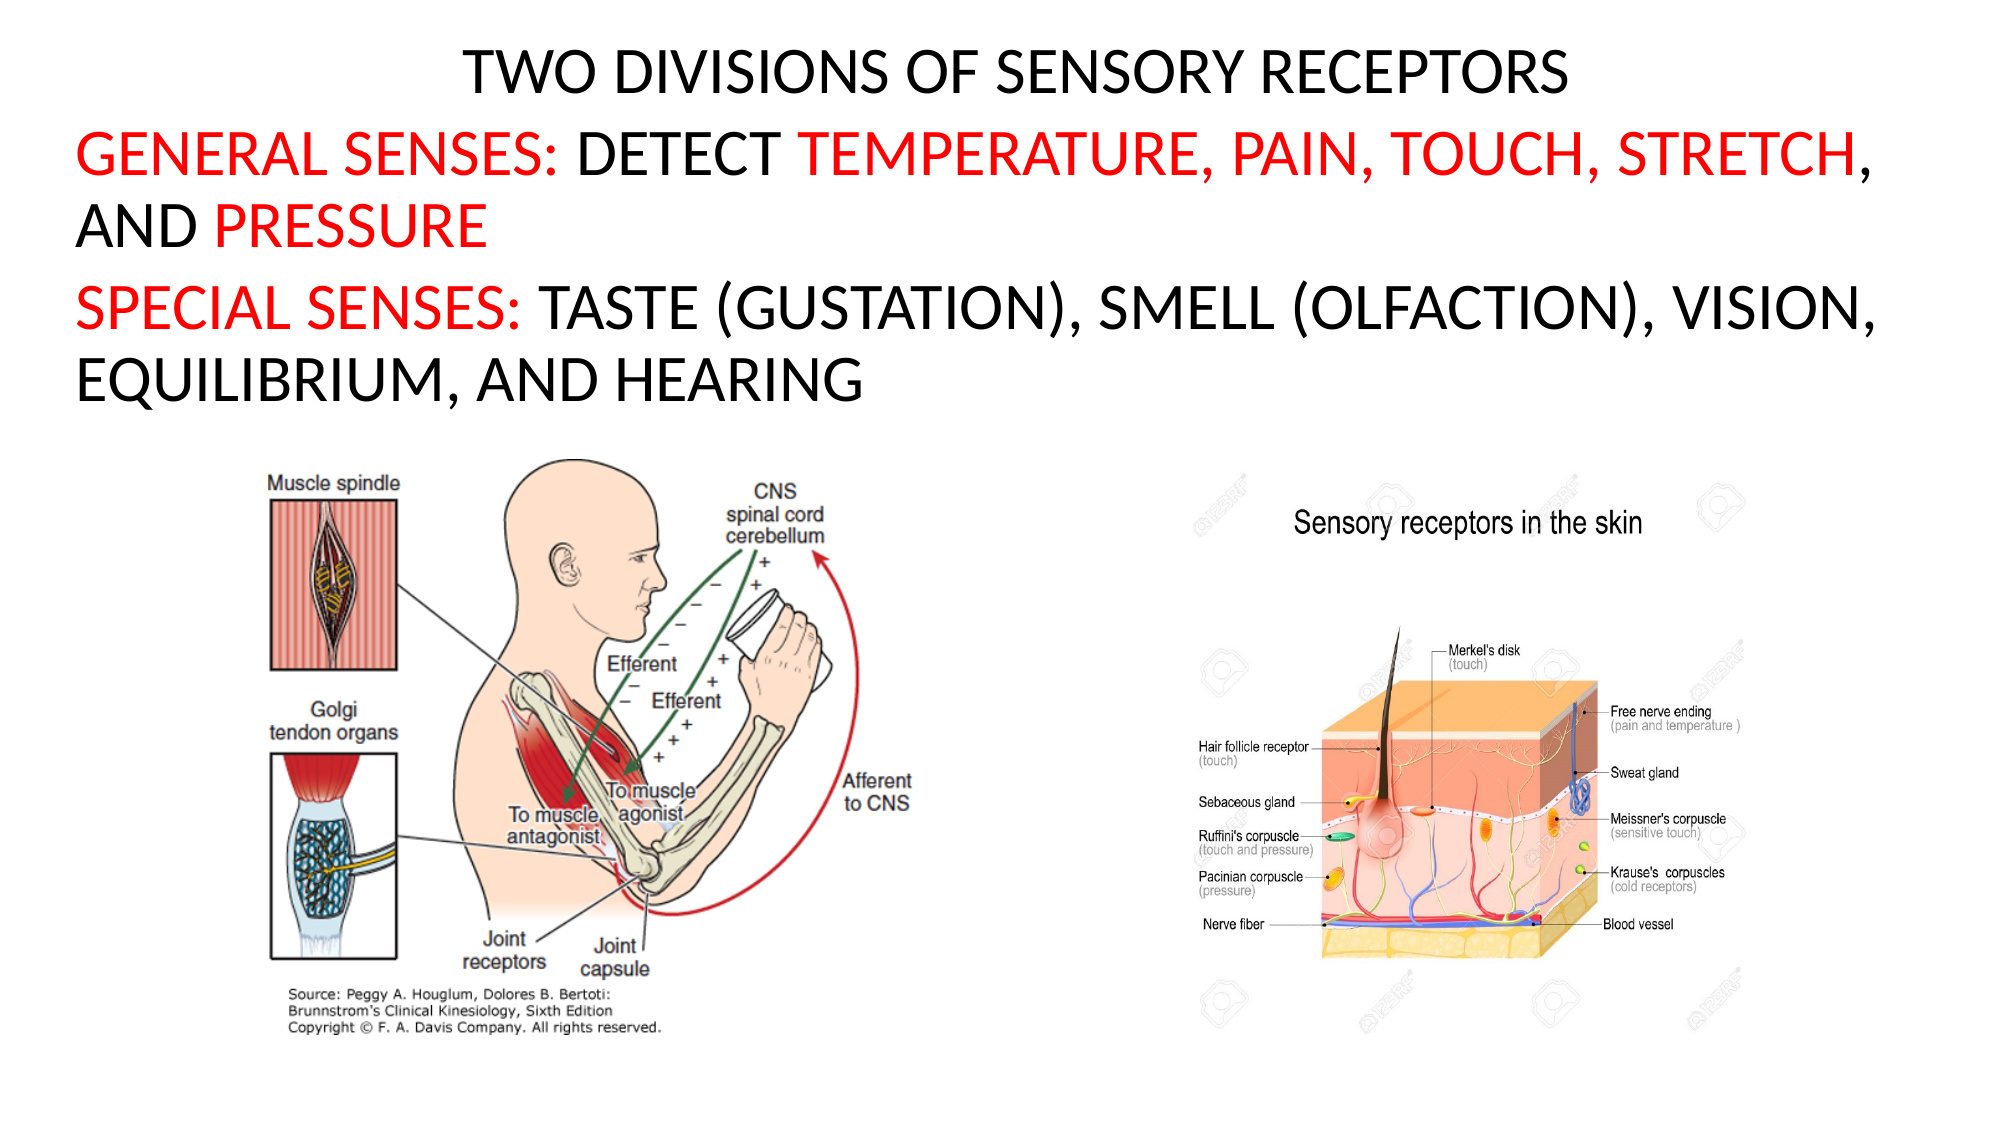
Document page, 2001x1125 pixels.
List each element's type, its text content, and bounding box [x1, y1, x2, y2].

text_box Two Divisions of Sensory Receptors General Senses: detect temperature, pain, touch, stretch, and pressure Special Senses: Taste (gustation), Smell (olfaction), Vision, Equilibrium, and Hearing [60, 28, 1973, 552]
picture [1176, 459, 1762, 1045]
picture [267, 459, 913, 1035]
